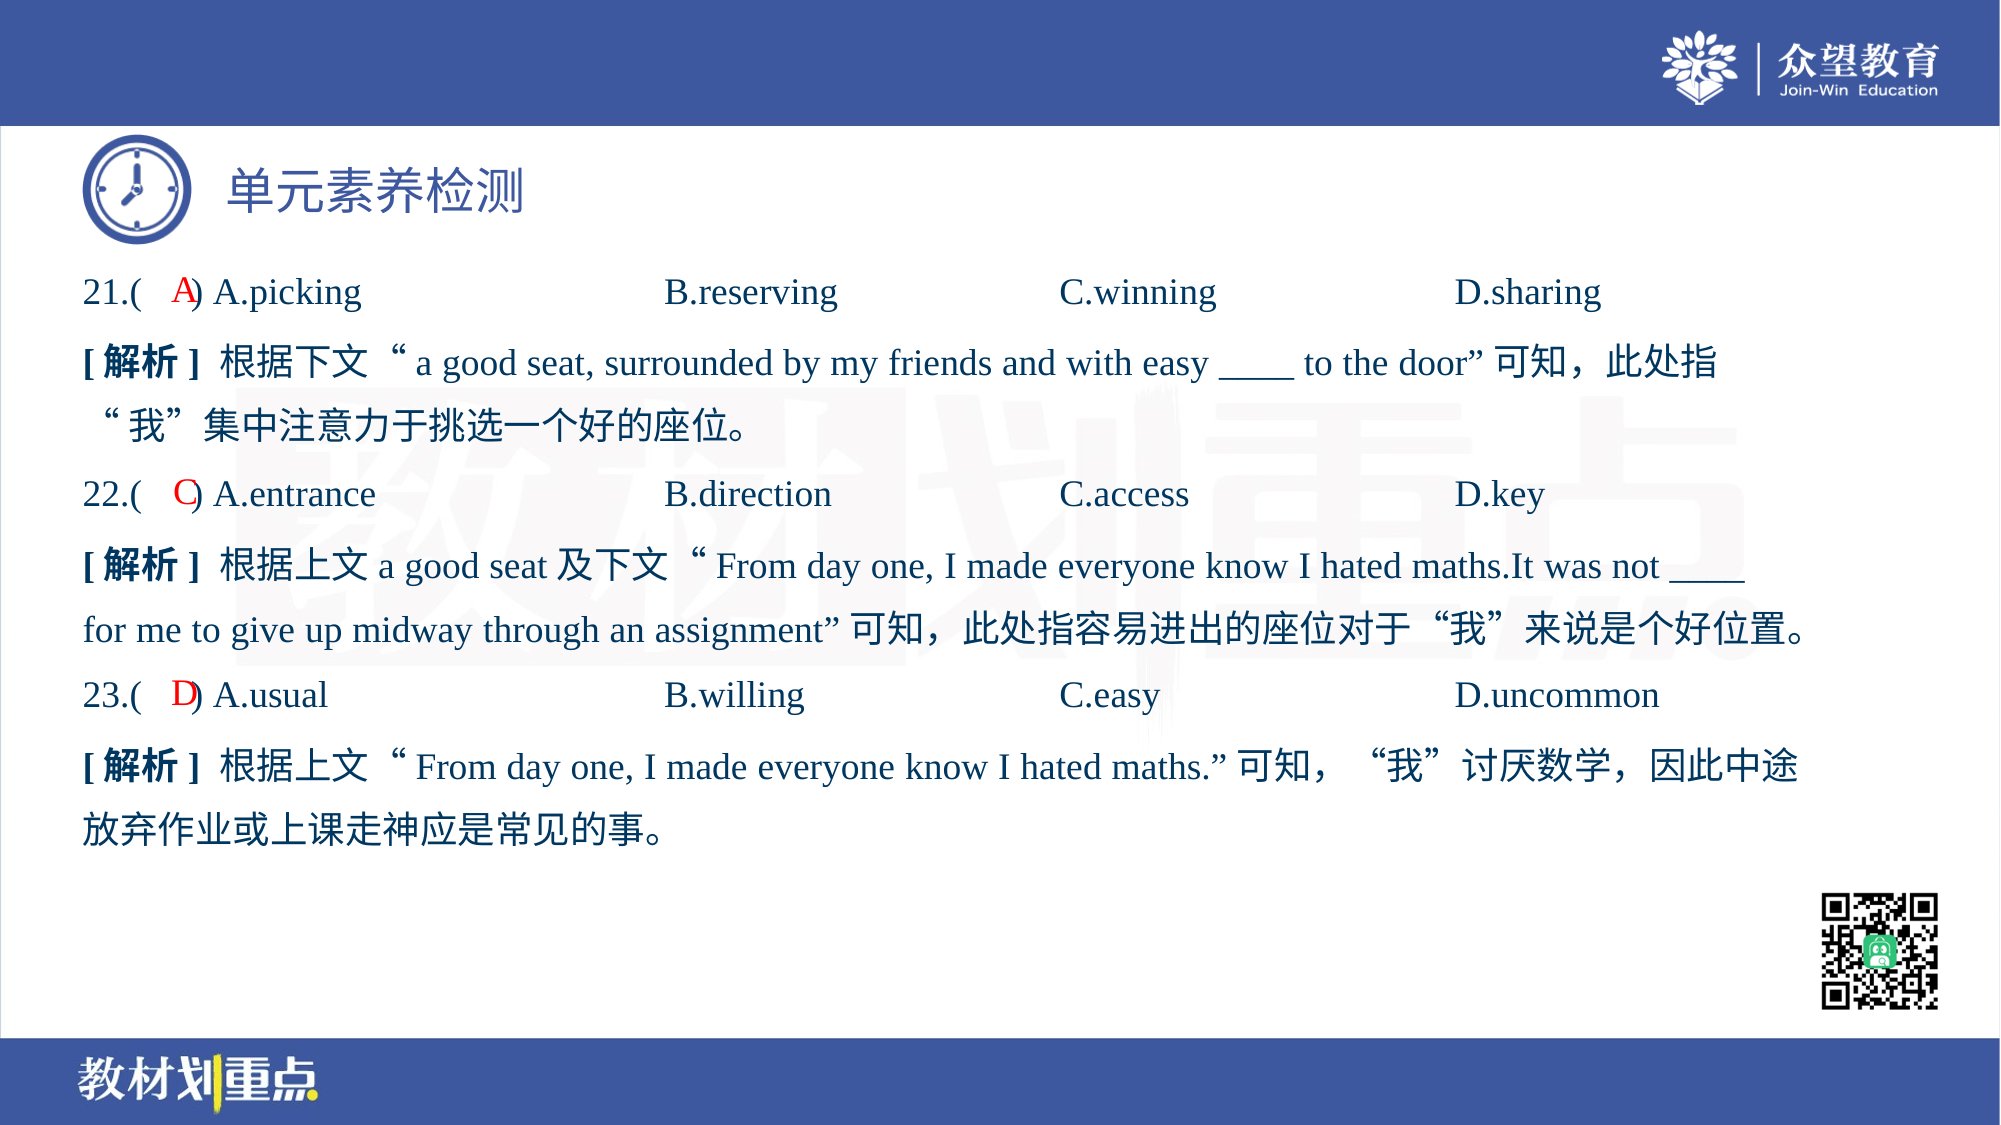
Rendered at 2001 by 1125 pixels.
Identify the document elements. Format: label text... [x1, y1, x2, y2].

picture [0, 0, 2000, 1125]
text_box C [159, 447, 212, 506]
text_box D [157, 648, 212, 707]
text_box [解析] 根据上文“From day one, I made everyone know I hated maths.”可知，“我”讨厌数学，因此中途 放弃作业或上课走神应是常见的事。 [82, 717, 1817, 845]
text_box A [157, 245, 212, 304]
text_box 21.( ) A.picking B.reserving C.winning D.sharing [82, 247, 1817, 306]
text_box 22.( ) A.entrance B.direction C.access D.key [82, 449, 1817, 508]
text_box [解析] 根据下文“a good seat, surrounded by my friends and with easy ____ to the door”可知，此处指 “我”集中注意力于挑选一个好的座位。 [82, 313, 1817, 441]
text_box [解析] 根据上文a good seat及下文“From day one, I made everyone know I hated maths.It was not ____ for me to give up midway through an assignment”可知，此处指容易进出的座位对于“我”来说是个好位置。 [82, 516, 1817, 644]
text_box 23.( ) A.usual B.willing C.easy D.uncommon [82, 650, 1817, 709]
